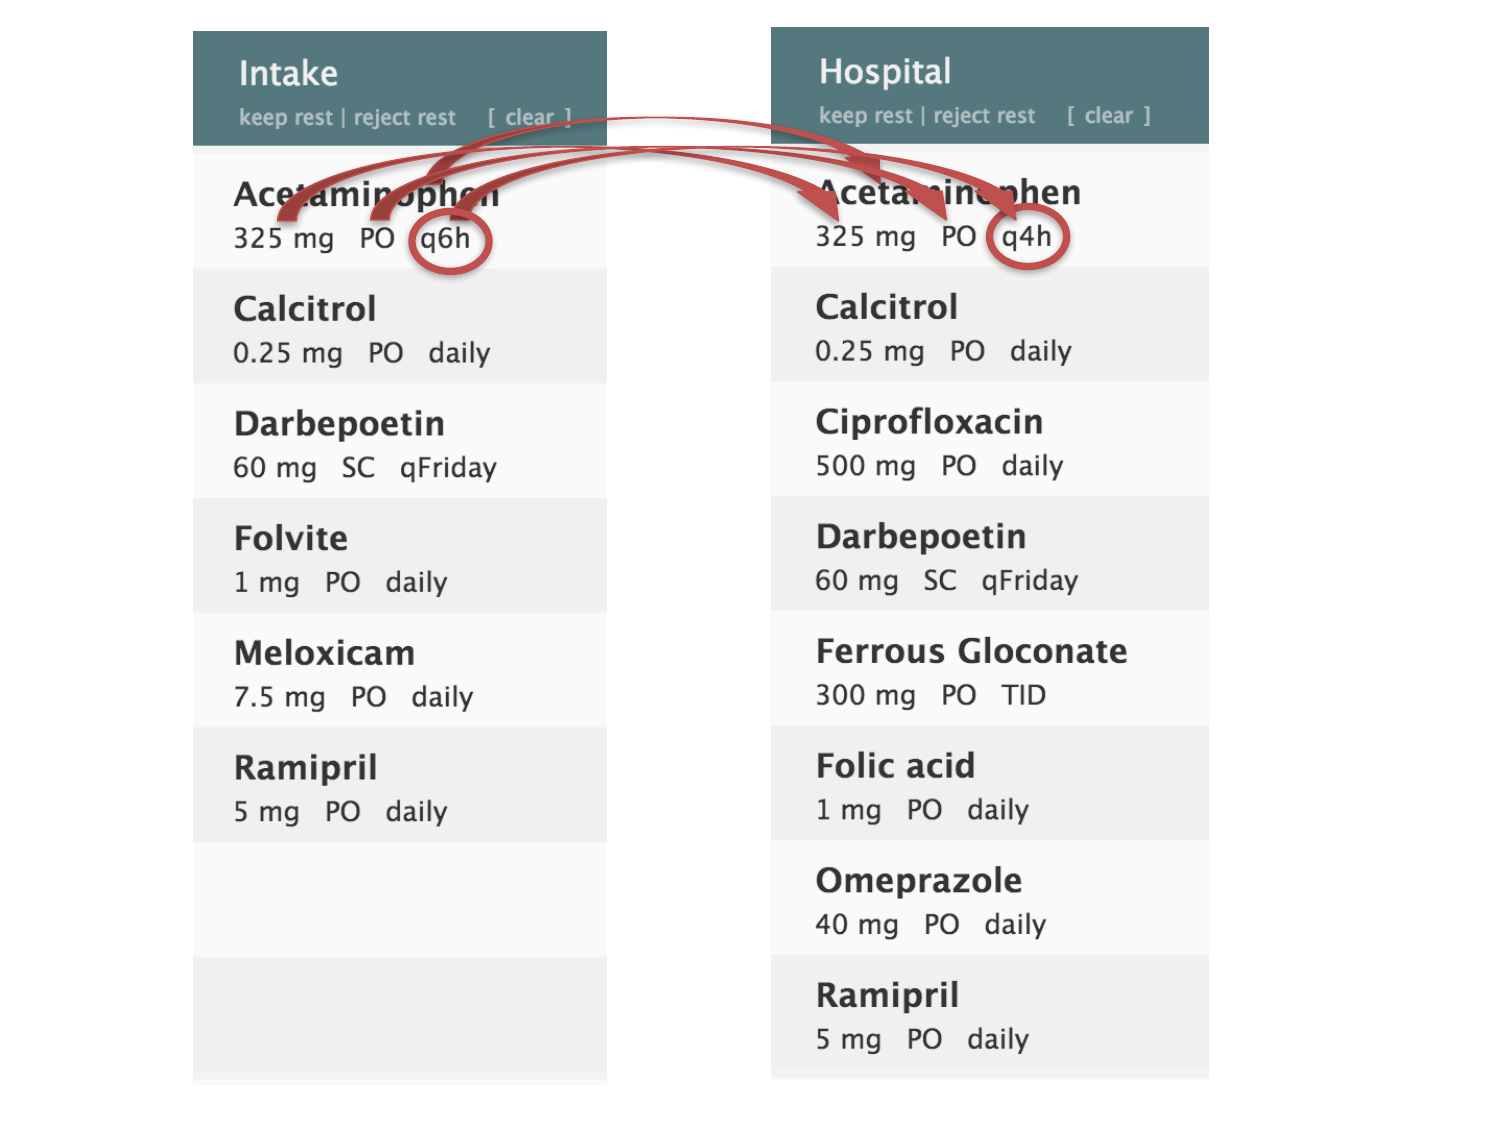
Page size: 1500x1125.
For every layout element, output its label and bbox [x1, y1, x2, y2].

text_box [610, 116, 766, 129]
text_box [694, 158, 766, 175]
picture [771, 27, 1210, 1081]
text_box [610, 145, 766, 157]
text_box [610, 145, 678, 150]
picture [193, 31, 607, 1087]
